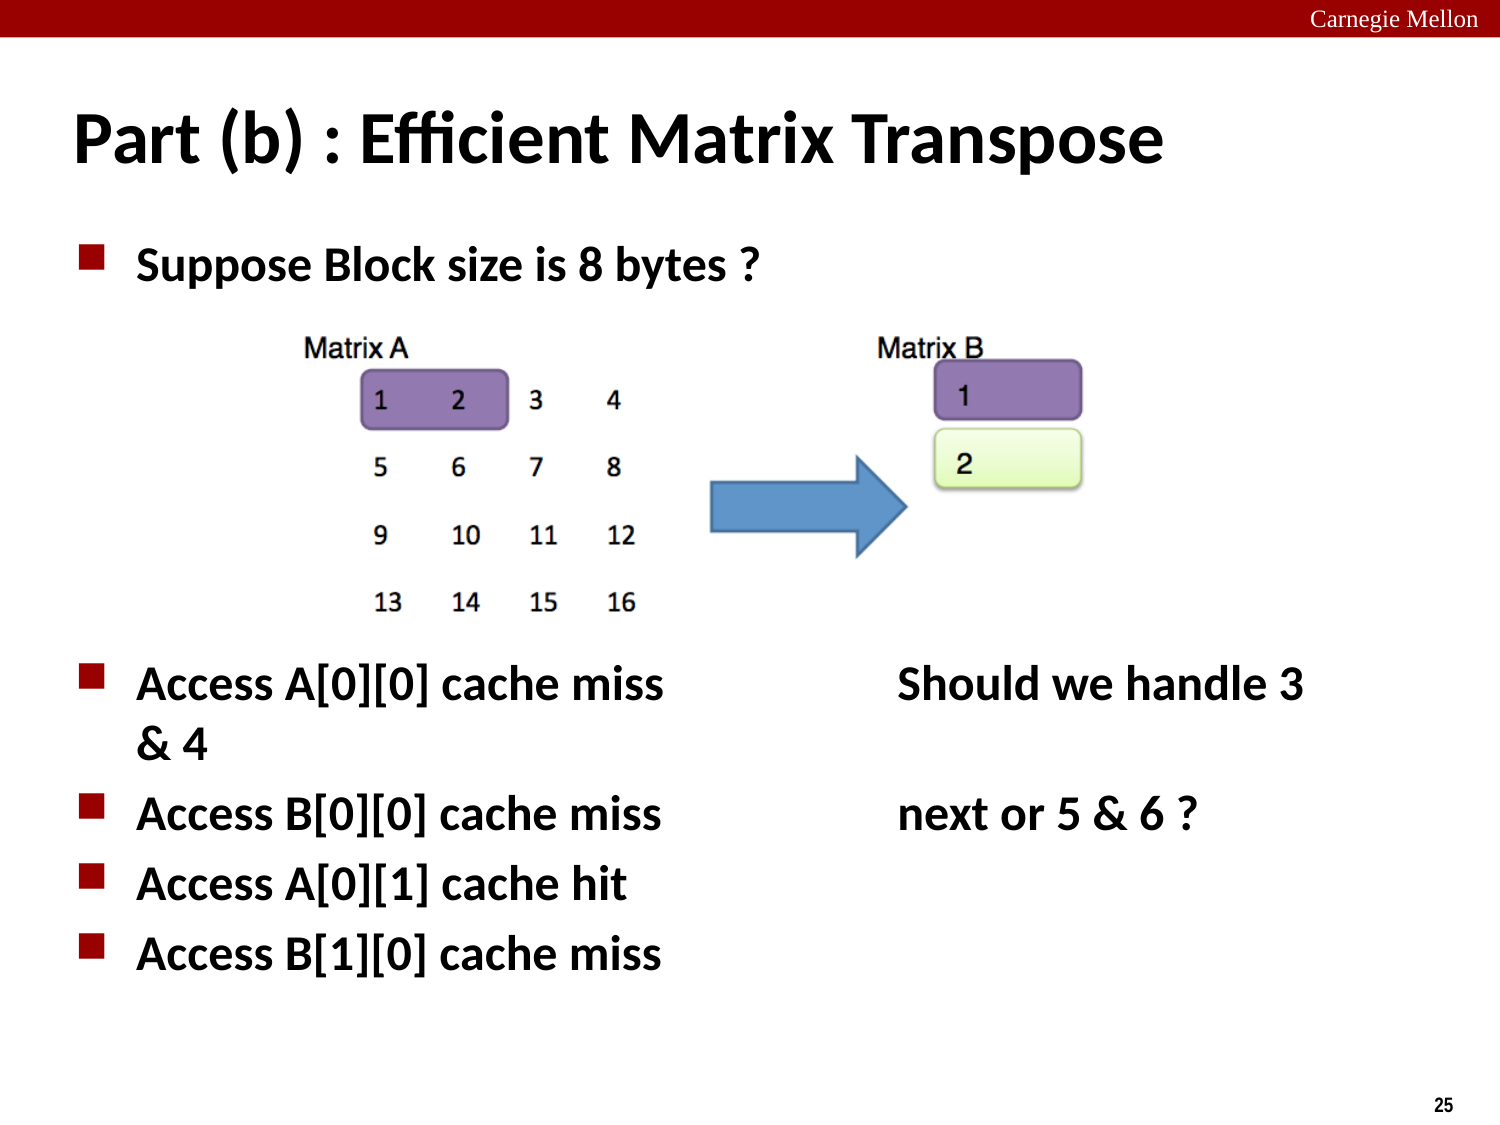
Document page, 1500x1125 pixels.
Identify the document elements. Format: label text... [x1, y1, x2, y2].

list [265, 312, 1160, 642]
title Part (b) : Efficient Matrix Transpose [58, 71, 1305, 197]
text_box Suppose Block size is 8 bytes ? Access A[0][0] cache miss Should we handle 3 & 4 Access B[0][0] cache miss next or 5 & 6 ? Access A[0][1] cache hit Access B[1][0] cache miss [65, 223, 1361, 1040]
